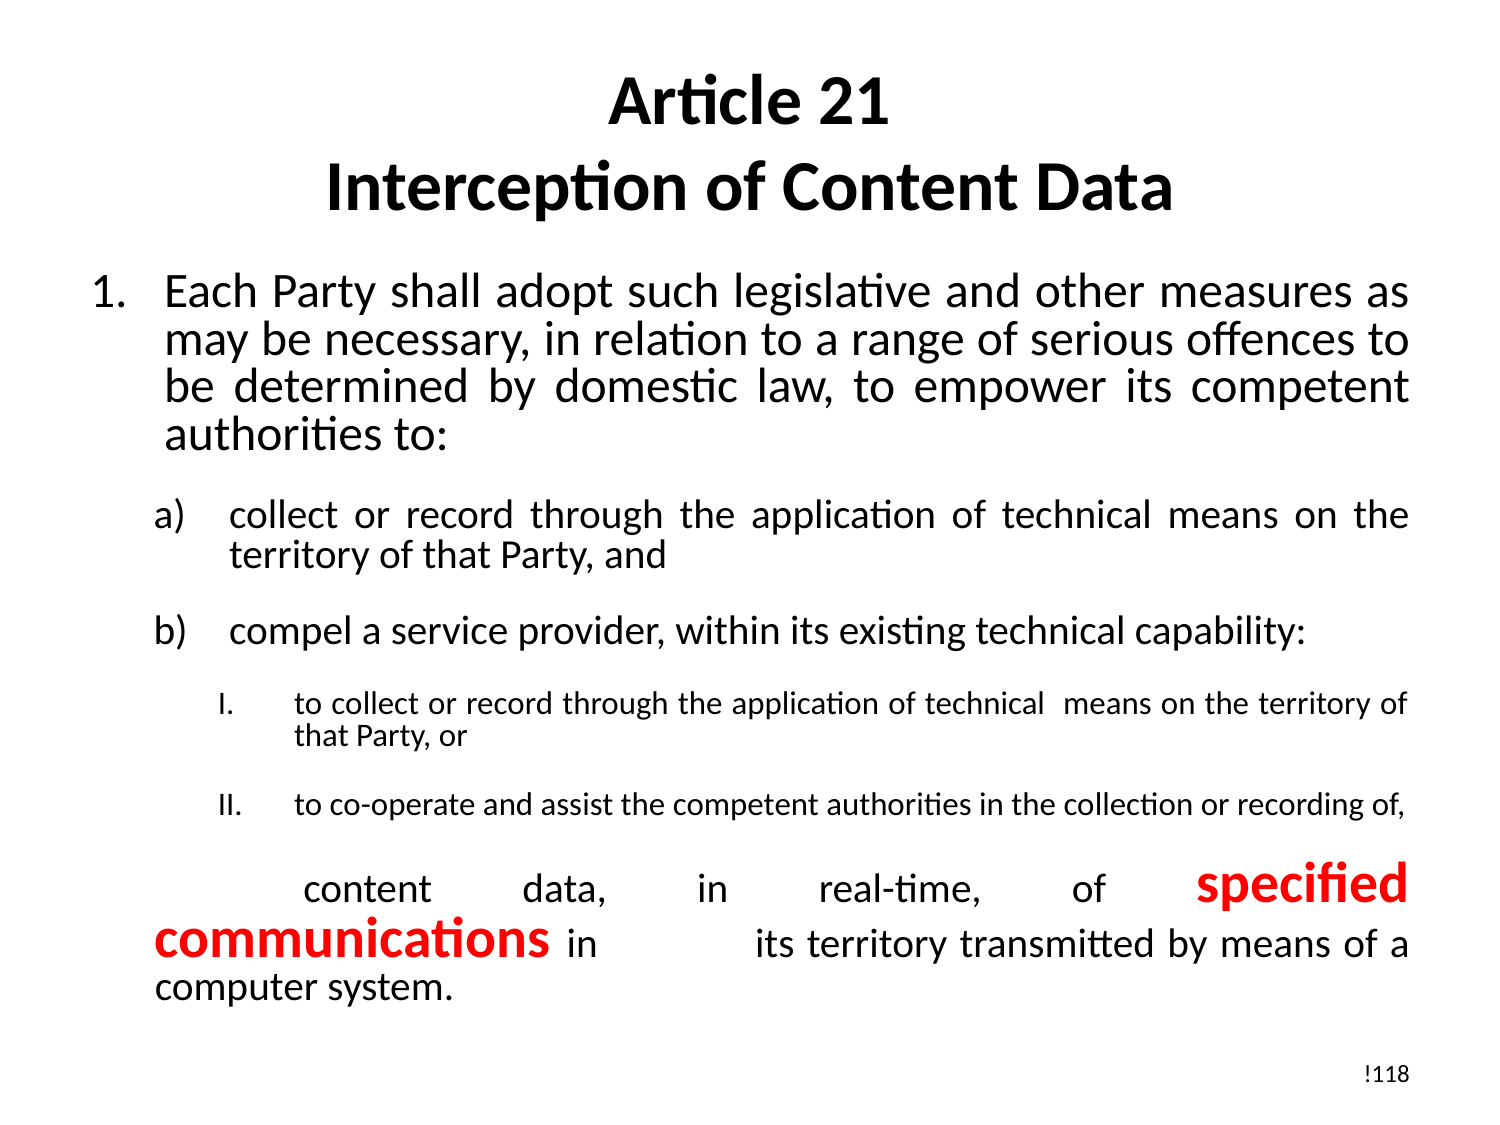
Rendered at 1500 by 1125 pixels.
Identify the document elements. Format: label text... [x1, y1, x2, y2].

slide_number !118 [1074, 1043, 1425, 1103]
title Article 21 Interception of Content Data [74, 44, 1426, 233]
text_box Each Party shall adopt such legislative and other measures as may be necessary, in relation to a range of serious offences to be determined by domestic law, to empower its competent authorities to: collect or record through the application of technical means on the territory of that Party, and compel a service provider, within its existing technical capability: to collect or record through the application of technical means on the territory of that Party, or to co-operate and assist the competent authorities in the collection or recording of, content data, in real-time, of specified communications in its territory transmitted by means of a computer system. [74, 262, 1425, 1043]
